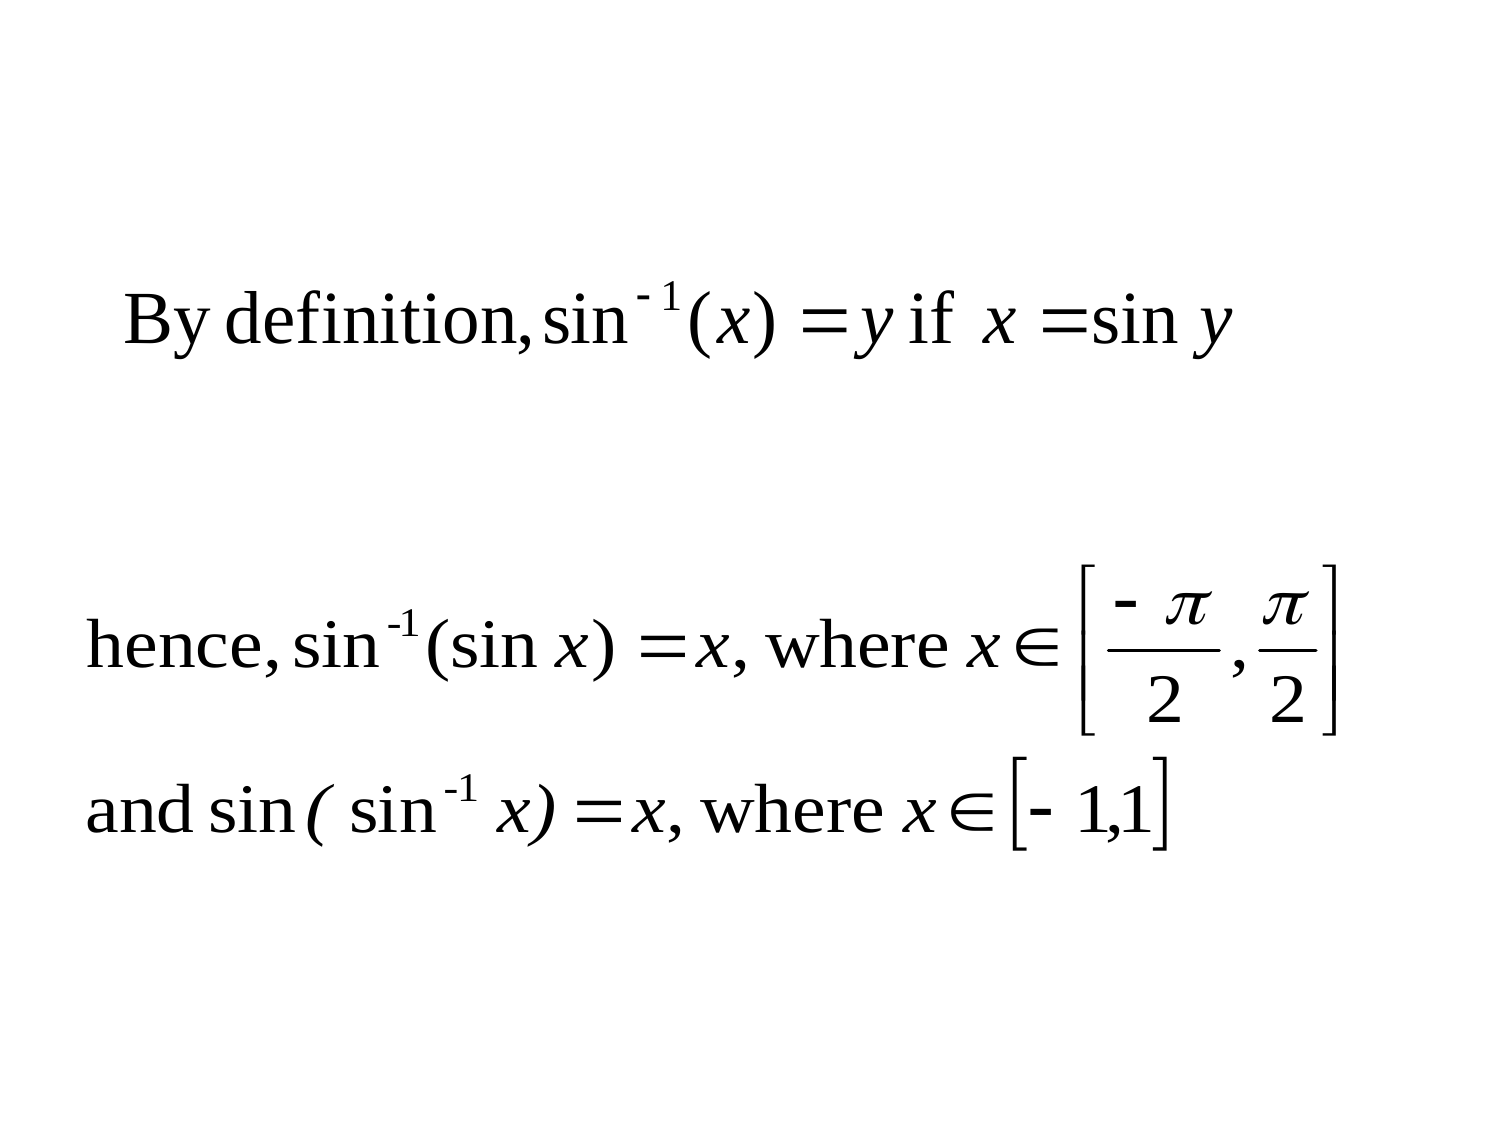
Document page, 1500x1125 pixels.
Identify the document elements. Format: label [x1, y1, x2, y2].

text_box [74, 549, 1363, 864]
text_box [112, 262, 1251, 376]
